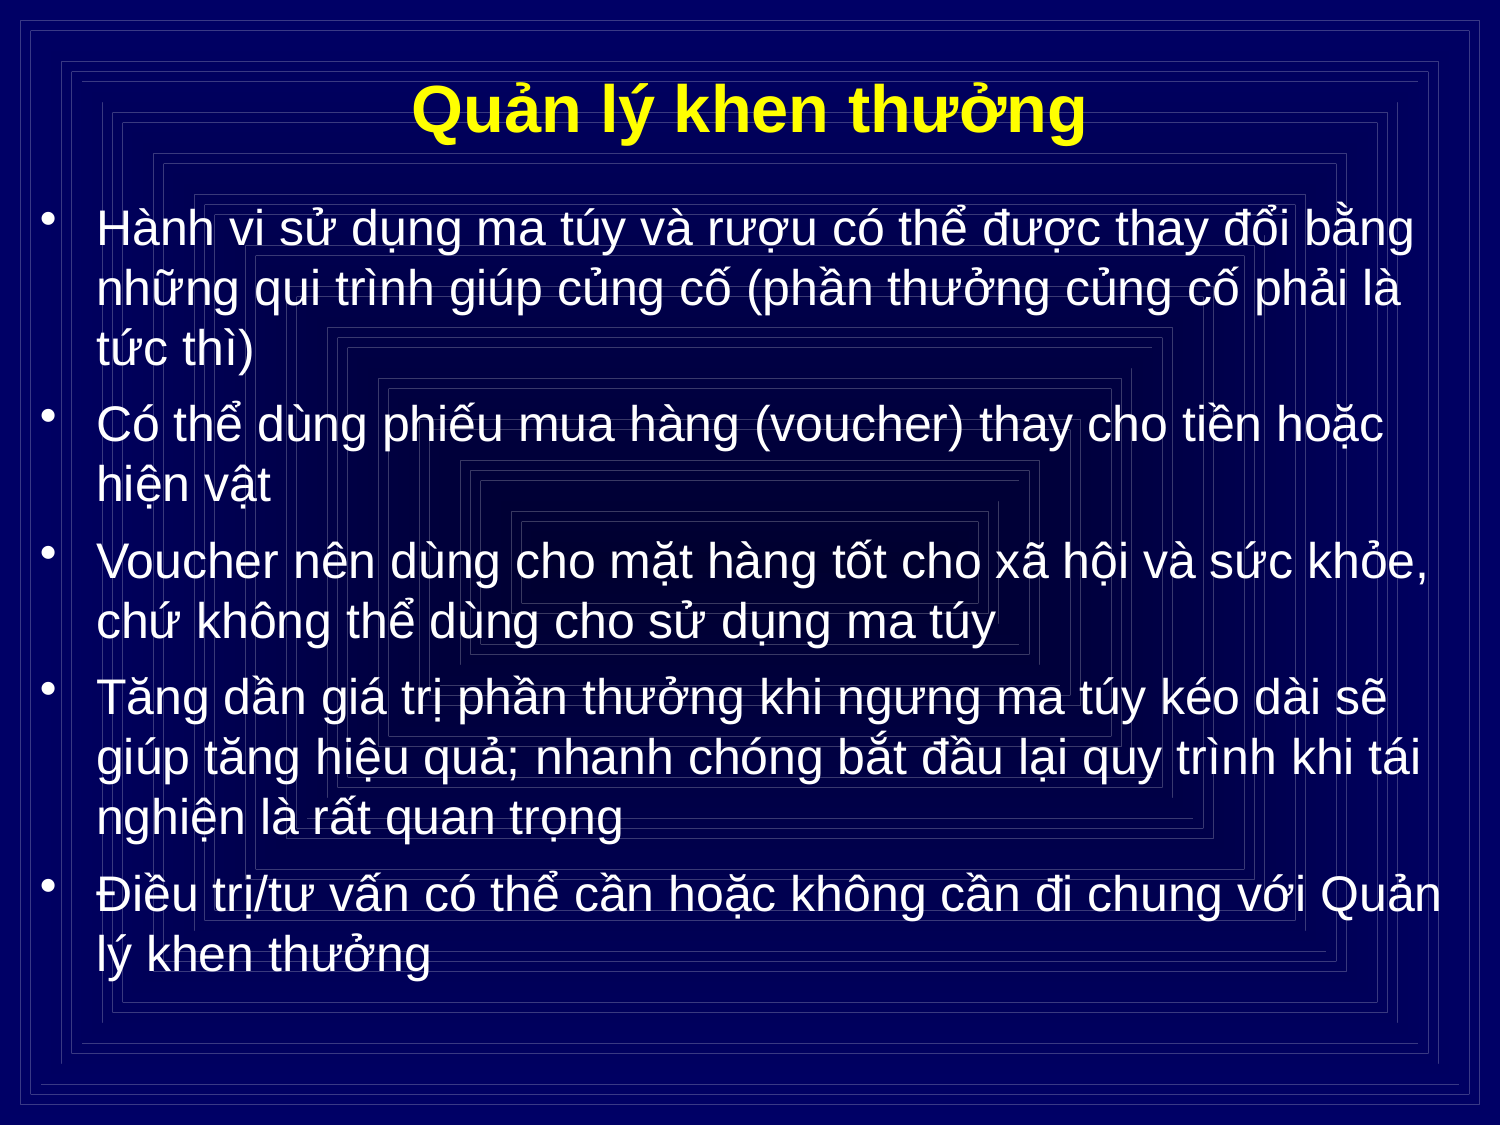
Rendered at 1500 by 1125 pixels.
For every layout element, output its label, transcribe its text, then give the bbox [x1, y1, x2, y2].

title Quản lý khen thưởng [112, 24, 1388, 187]
list Hành vi sử dụng ma túy và rượu có thể được thay đổi bằng những qui trình giúp củng cố (phần thưởng củng cố phải là tức thì) Có thể dùng phiếu mua hàng (voucher) thay cho tiền hoặc hiện vật Voucher nên dùng cho mặt hàng tốt cho xã hội và sức khỏe, chứ không thể dùng cho sử dụng ma túy Tăng dần giá trị phần thưởng khi ngưng ma túy kéo dài sẽ giúp tăng hiệu quả; nhanh chóng bắt đầu lại quy trình khi tái nghiện là rất quan trọng Điều trị/tư vấn có thể cần hoặc không cần đi chung với Quản lý khen thưởng [24, 187, 1500, 1075]
